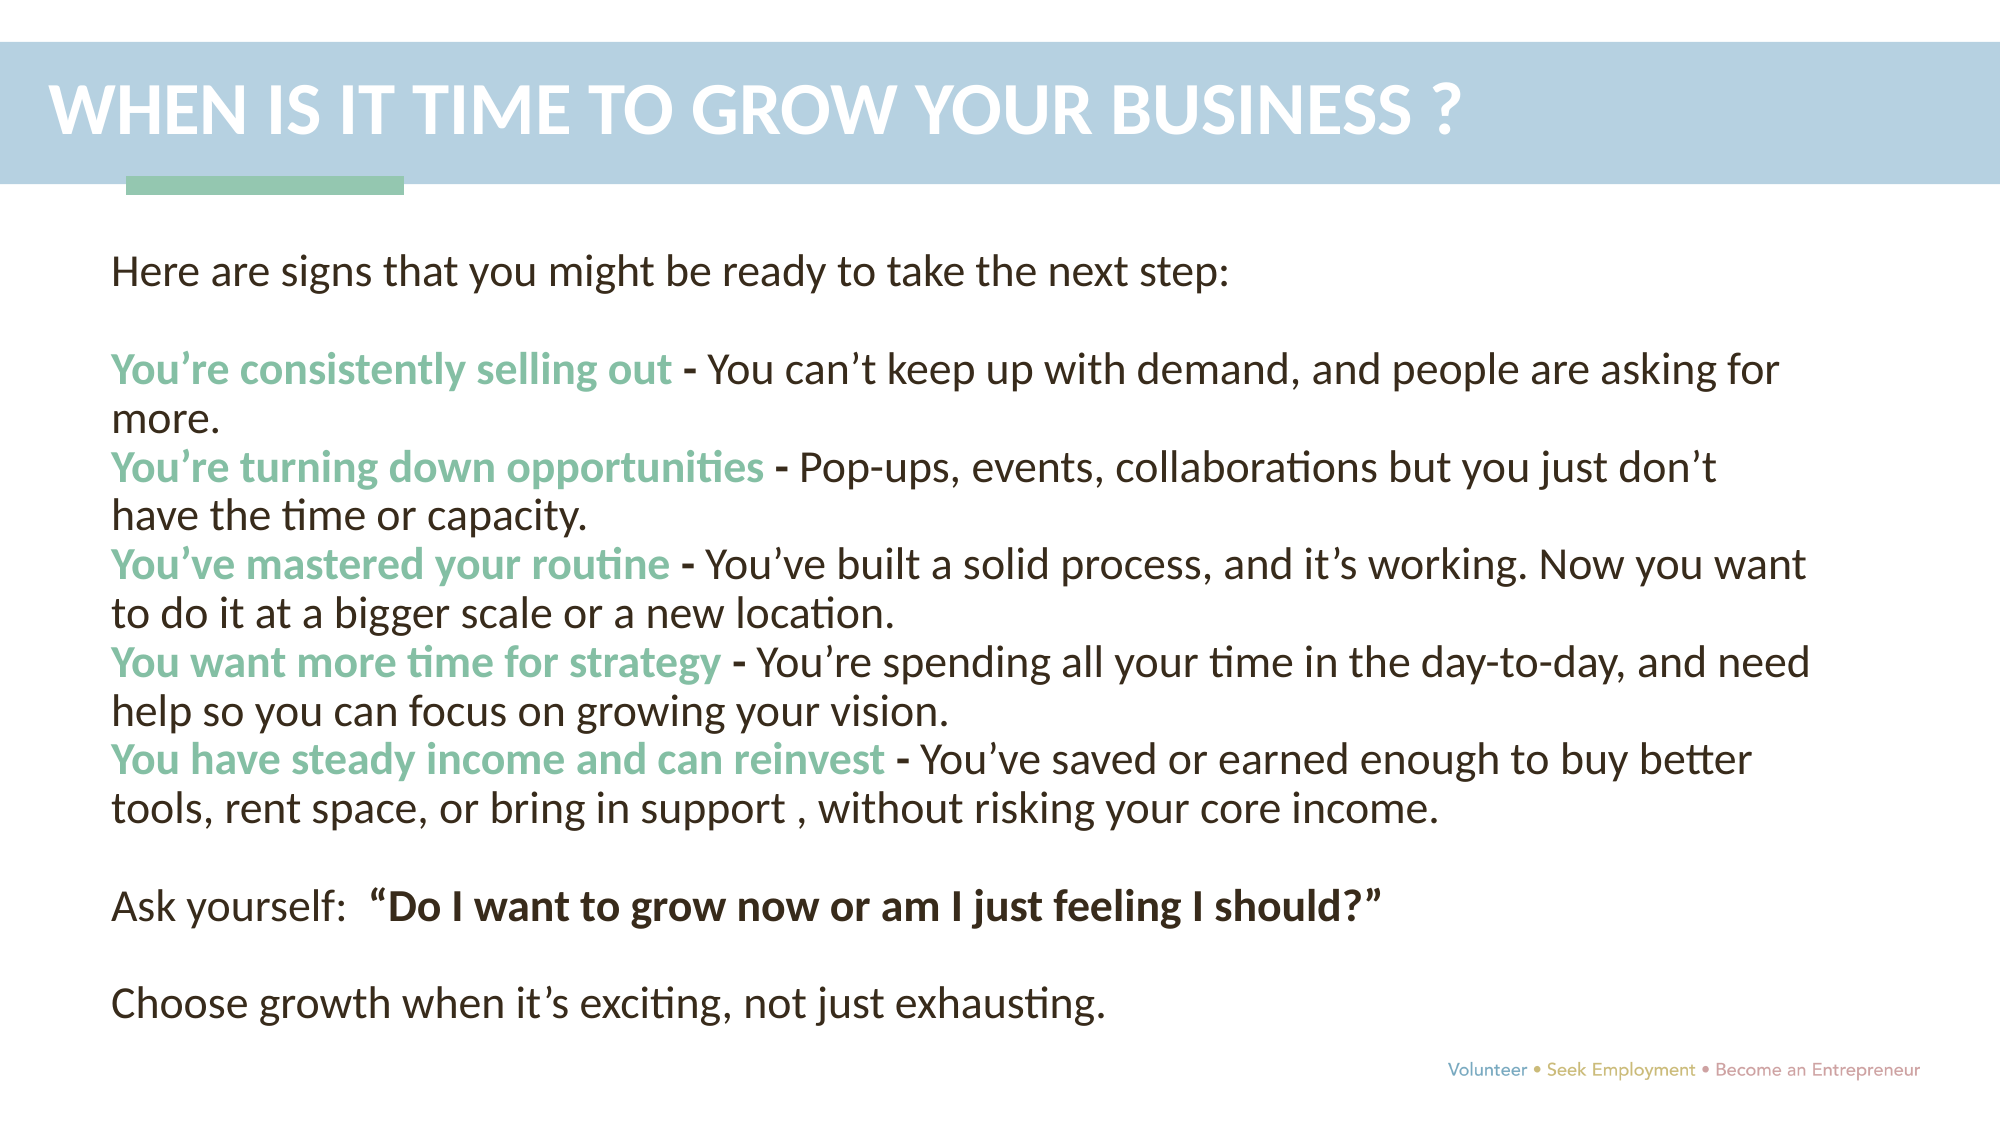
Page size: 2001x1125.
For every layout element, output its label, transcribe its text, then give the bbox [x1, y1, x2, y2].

list WHEN IS IT TIME TO GROW YOUR BUSINESS ? [33, 51, 2000, 170]
text_box Here are signs that you might be ready to take the next step: You’re consistently selling out - You can’t keep up with demand, and people are asking for more. You’re turning down opportunities - Pop-ups, events, collaborations but you just don’t have the time or capacity. You’ve mastered your routine - You’ve built a solid process, and it’s working. Now you want to do it at a bigger scale or a new location. You want more time for strategy - You’re spending all your time in the day-to-day, and need help so you can focus on growing your vision. You have steady income and can reinvest - You’ve saved or earned enough to buy better tools, rent space, or bring in support , without risking your core income. Ask yourself: “Do I want to grow now or am I just feeling I should?” Choose growth when it’s exciting, not just exhausting. [95, 239, 1827, 785]
picture [1418, 1046, 1971, 1103]
